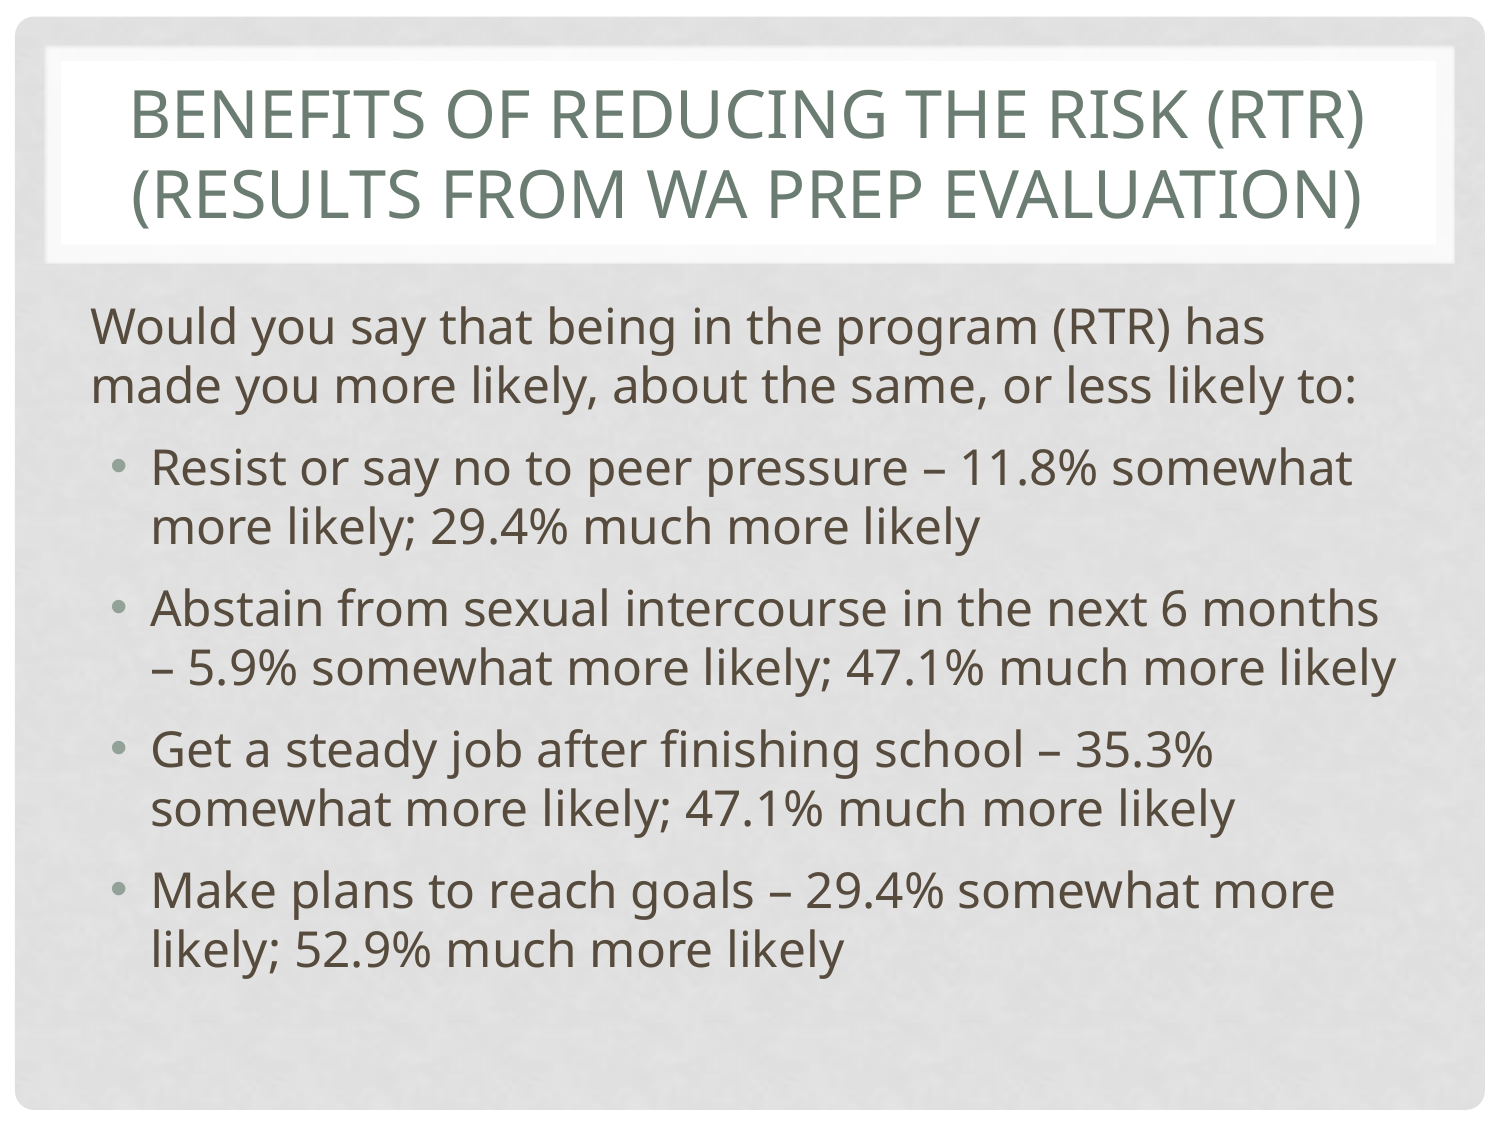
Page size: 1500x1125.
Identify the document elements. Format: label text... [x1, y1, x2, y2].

list Would you say that being in the program (RTR) has made you more likely, about the same, or less likely to: Resist or say no to peer pressure – 11.8% somewhat more likely; 29.4% much more likely Abstain from sexual intercourse in the next 6 months – 5.9% somewhat more likely; 47.1% much more likely Get a steady job after finishing school – 35.3% somewhat more likely; 47.1% much more likely Make plans to reach goals – 29.4% somewhat more likely; 52.9% much more likely [75, 287, 1425, 1005]
title Benefits of Reducing the Risk (RTR) (results from WA PREP evaluation) [69, 66, 1425, 238]
